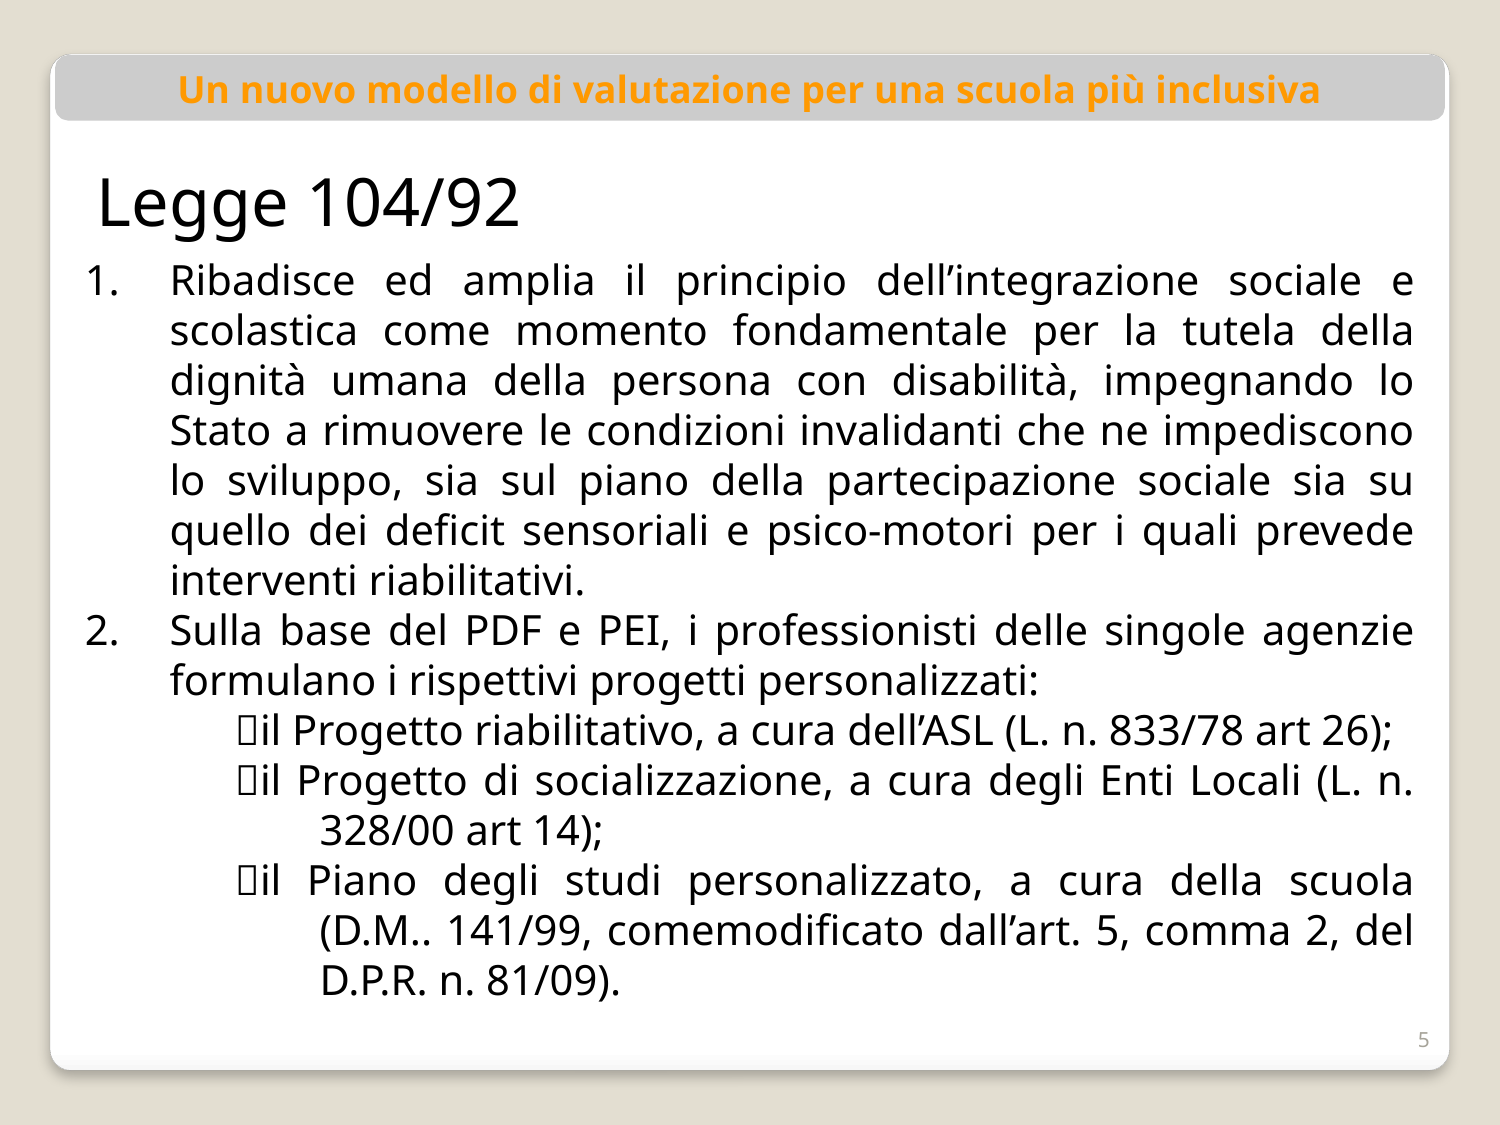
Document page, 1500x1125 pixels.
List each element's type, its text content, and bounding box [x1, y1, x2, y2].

text_box Legge 104/92 [81, 152, 1418, 246]
text_box [55, 55, 1445, 121]
text_box Un nuovo modello di valutazione per una scuola più inclusiva [70, 58, 1430, 119]
text_box Ribadisce ed amplia il principio dell’integrazione sociale e scolastica come momento fondamentale per la tutela della dignità umana della persona con disabilità, impegnando lo Stato a rimuovere le condizioni invalidanti che ne impediscono lo sviluppo, sia sul piano della partecipazione sociale sia su quello dei deficit sensoriali e psico-motori per i quali prevede interventi riabilitativi. Sulla base del PDF e PEI, i professionisti delle singole agenzie formulano i rispettivi progetti personalizzati: il Progetto riabilitativo, a cura dell’ASL (L. n. 833/78 art 26); il Progetto di socializzazione, a cura degli Enti Locali (L. n. 328/00 art 14); il Piano degli studi personalizzato, a cura della scuola (D.M.. 141/99, comemodificato dall’art. 5, comma 2, del D.P.R. n. 81/09). [70, 246, 1430, 1012]
slide_number 5 [1369, 1002, 1445, 1063]
